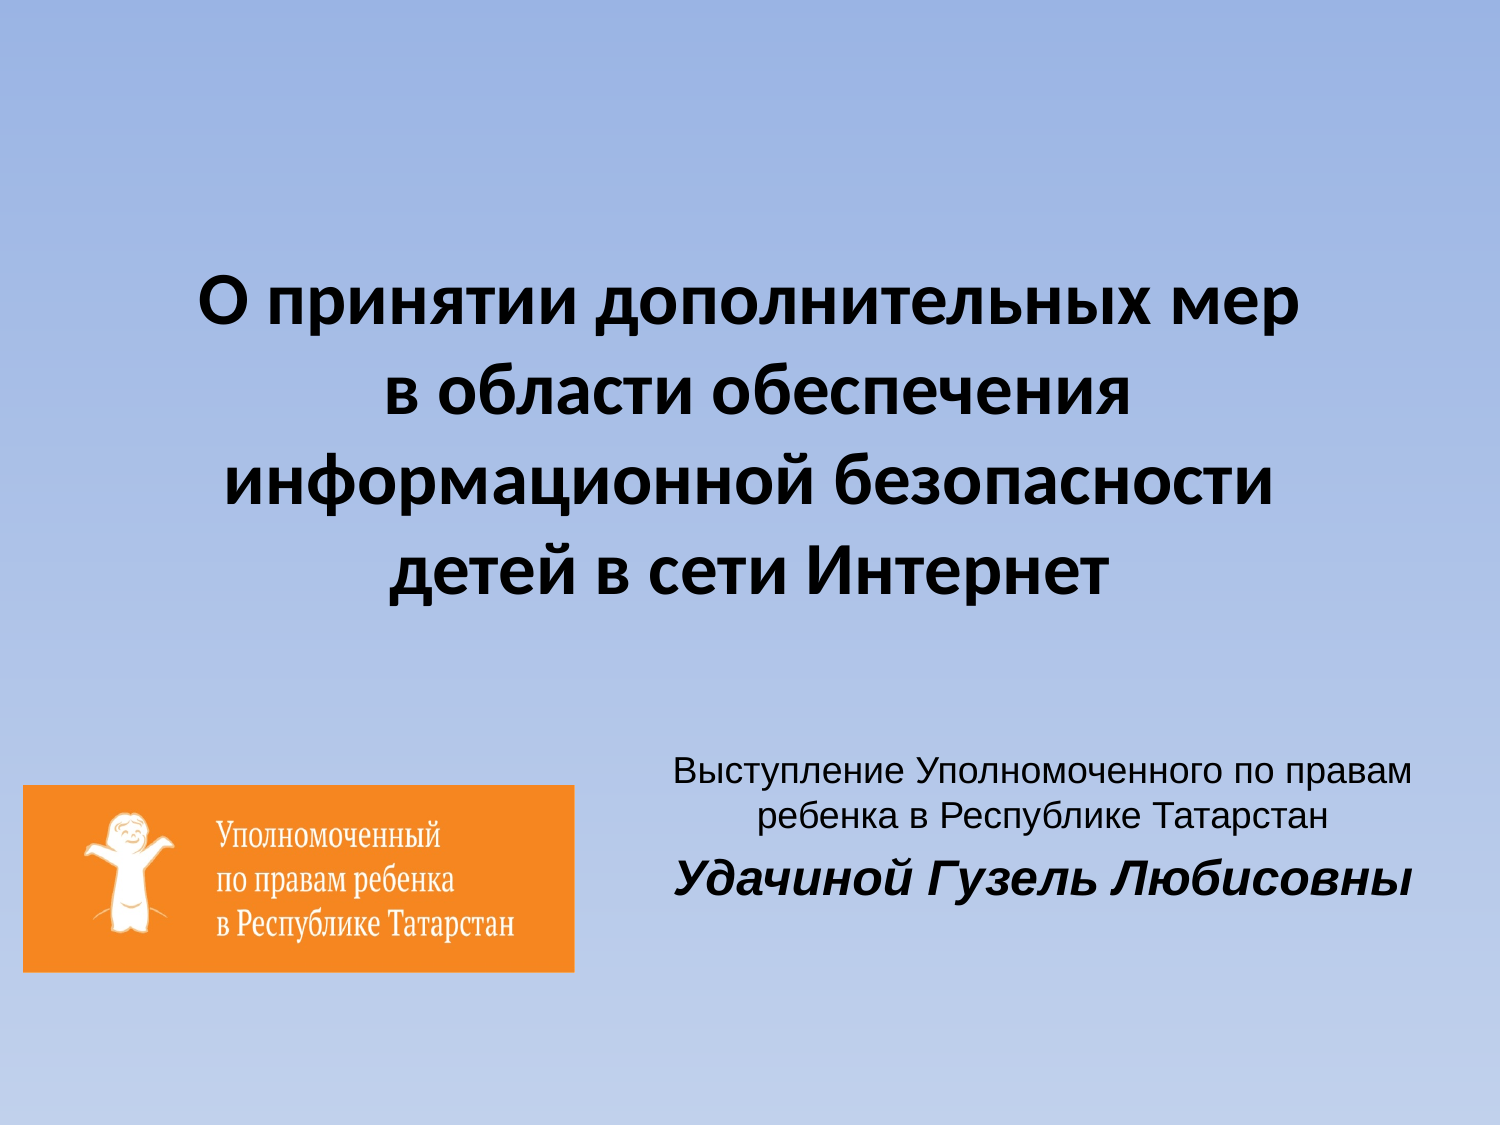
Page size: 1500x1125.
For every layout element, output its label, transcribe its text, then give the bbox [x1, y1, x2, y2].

subtitle Выступление Уполномоченного по правам ребенка в Республике Татарстан Удачиной Гузель Любисовны [585, 738, 1500, 1026]
title О принятии дополнительных мер в области обеспечения информационной безопасности детей в сети Интернет [112, 349, 1388, 591]
picture [23, 784, 575, 973]
